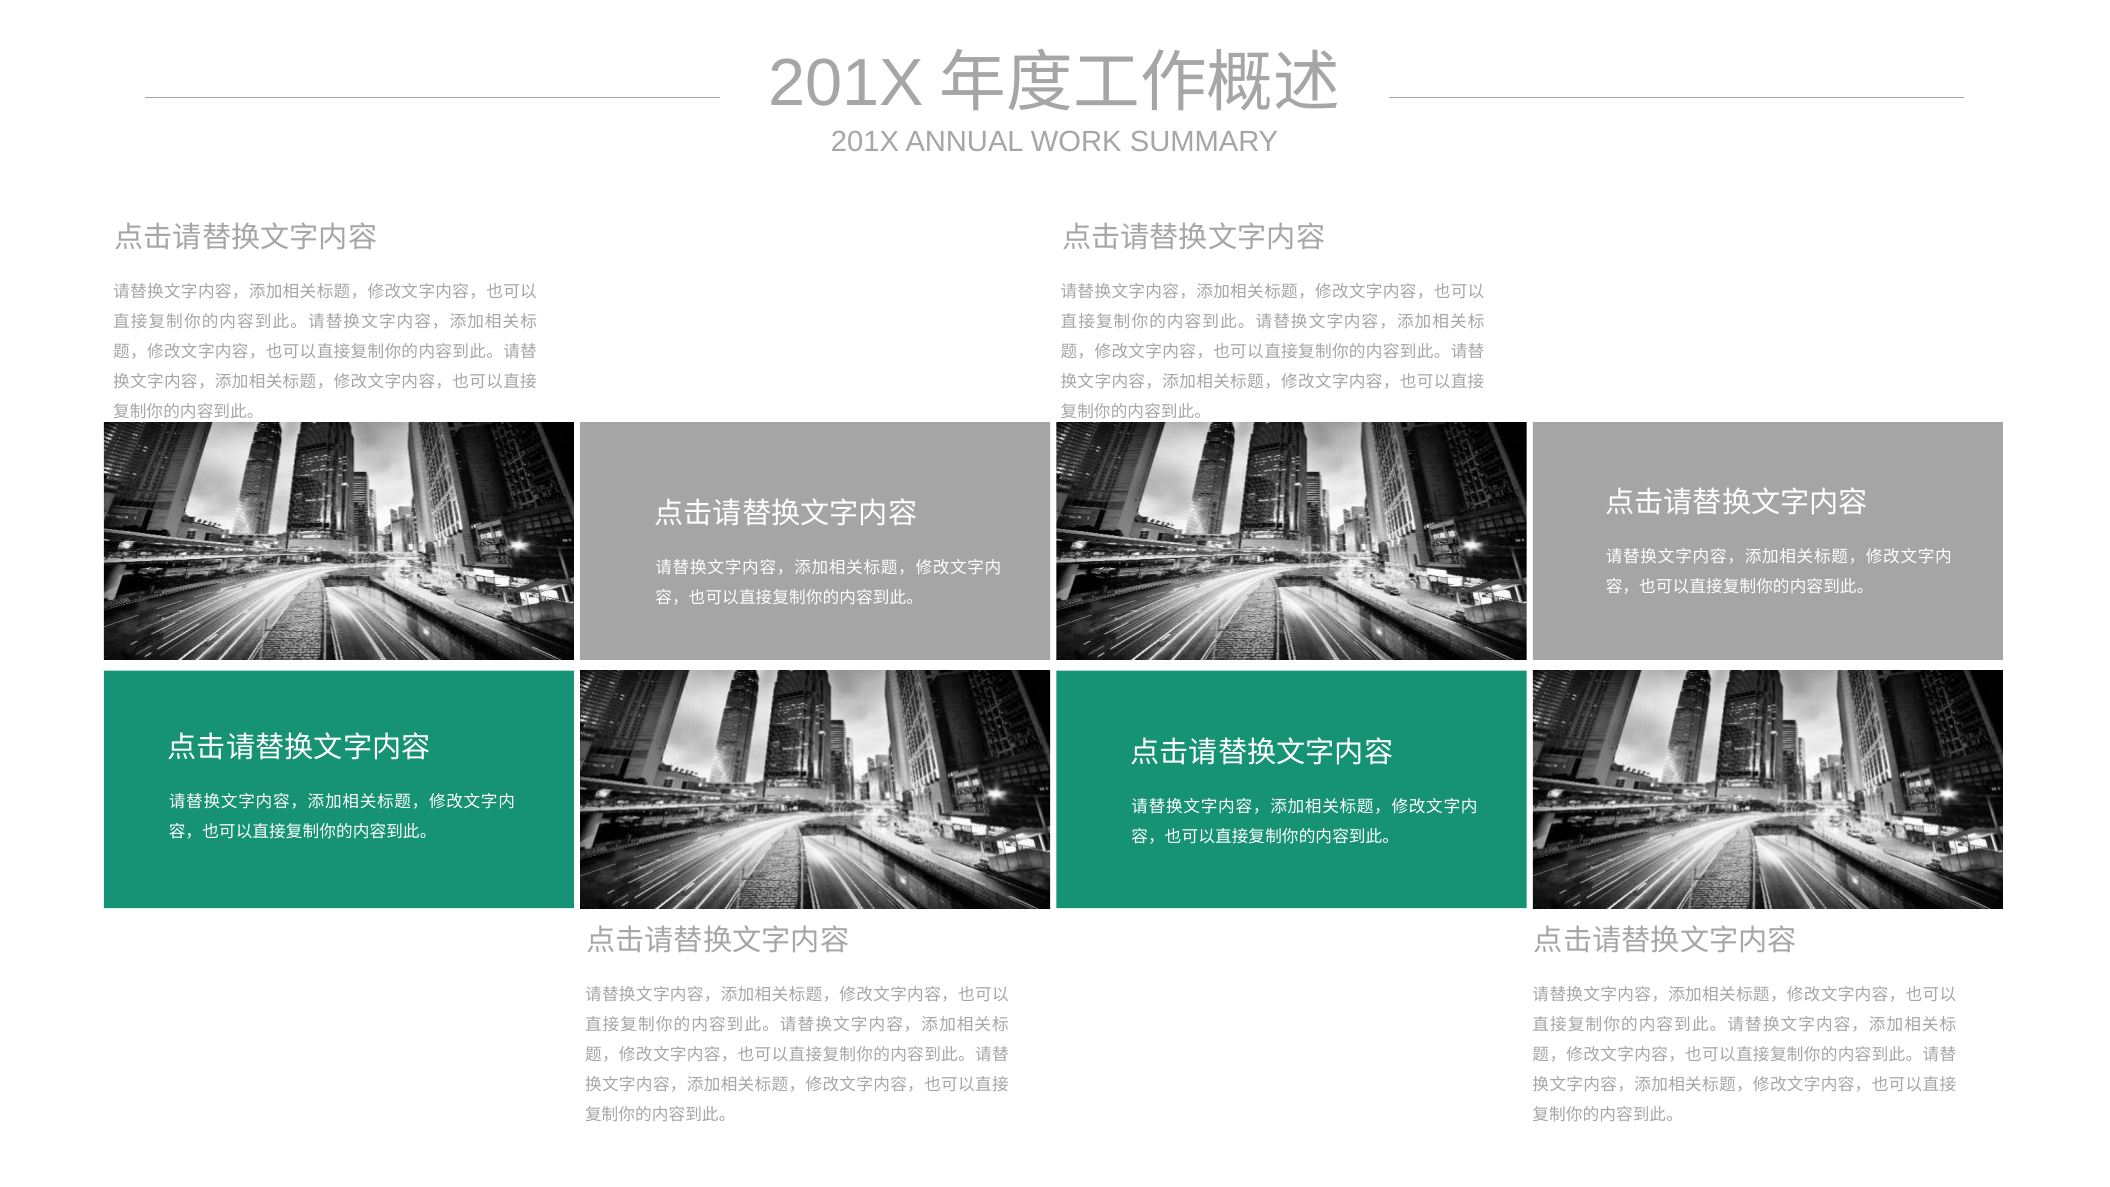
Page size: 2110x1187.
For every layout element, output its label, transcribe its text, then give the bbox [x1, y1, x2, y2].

text_box 请替换文字内容，添加相关标题，修改文字内容，也可以直接复制你的内容到此。 [1131, 785, 1479, 846]
text_box 请替换文字内容，添加相关标题，修改文字内容，也可以直接复制你的内容到此。请替换文字内容，添加相关标题，修改文字内容，也可以直接复制你的内容到此。请替换文字内容，添加相关标题，修改文字内容，也可以直接复制你的内容到此。 [1060, 270, 1486, 421]
text_box 201X ANNUAL WORK SUMMARY [824, 122, 1285, 158]
text_box 点击请替换文字内容 [1062, 218, 1370, 254]
text_box [1532, 670, 2003, 909]
text_box 请替换文字内容，添加相关标题，修改文字内容，也可以直接复制你的内容到此。 [1605, 536, 1953, 597]
text_box [1056, 422, 1527, 660]
text_box 点击请替换文字内容 [1604, 483, 1873, 519]
text_box 点击请替换文字内容 [114, 218, 423, 254]
text_box 点击请替换文字内容 [167, 728, 436, 764]
text_box [1056, 670, 1527, 909]
text_box 点击请替换文字内容 [1533, 921, 1842, 957]
text_box 201X年度工作概述 [730, 38, 1379, 96]
text_box [580, 670, 1051, 909]
text_box [1532, 422, 2003, 660]
text_box 点击请替换文字内容 [586, 921, 894, 957]
text_box 请替换文字内容，添加相关标题，修改文字内容，也可以直接复制你的内容到此。请替换文字内容，添加相关标题，修改文字内容，也可以直接复制你的内容到此。请替换文字内容，添加相关标题，修改文字内容，也可以直接复制你的内容到此。 [585, 974, 1010, 1124]
text_box 点击请替换文字内容 [1130, 732, 1399, 769]
text_box 点击请替换文字内容 [654, 494, 923, 530]
text_box 请替换文字内容，添加相关标题，修改文字内容，也可以直接复制你的内容到此。 [655, 546, 1002, 607]
text_box 请替换文字内容，添加相关标题，修改文字内容，也可以直接复制你的内容到此。 [168, 781, 516, 841]
text_box 请替换文字内容，添加相关标题，修改文字内容，也可以直接复制你的内容到此。请替换文字内容，添加相关标题，修改文字内容，也可以直接复制你的内容到此。请替换文字内容，添加相关标题，修改文字内容，也可以直接复制你的内容到此。 [113, 270, 538, 421]
text_box [103, 670, 574, 909]
text_box [580, 422, 1051, 660]
text_box 请替换文字内容，添加相关标题，修改文字内容，也可以直接复制你的内容到此。请替换文字内容，添加相关标题，修改文字内容，也可以直接复制你的内容到此。请替换文字内容，添加相关标题，修改文字内容，也可以直接复制你的内容到此。 [1532, 974, 1958, 1124]
text_box [103, 422, 574, 660]
text_box 201X年度工作概述 [730, 98, 1379, 119]
